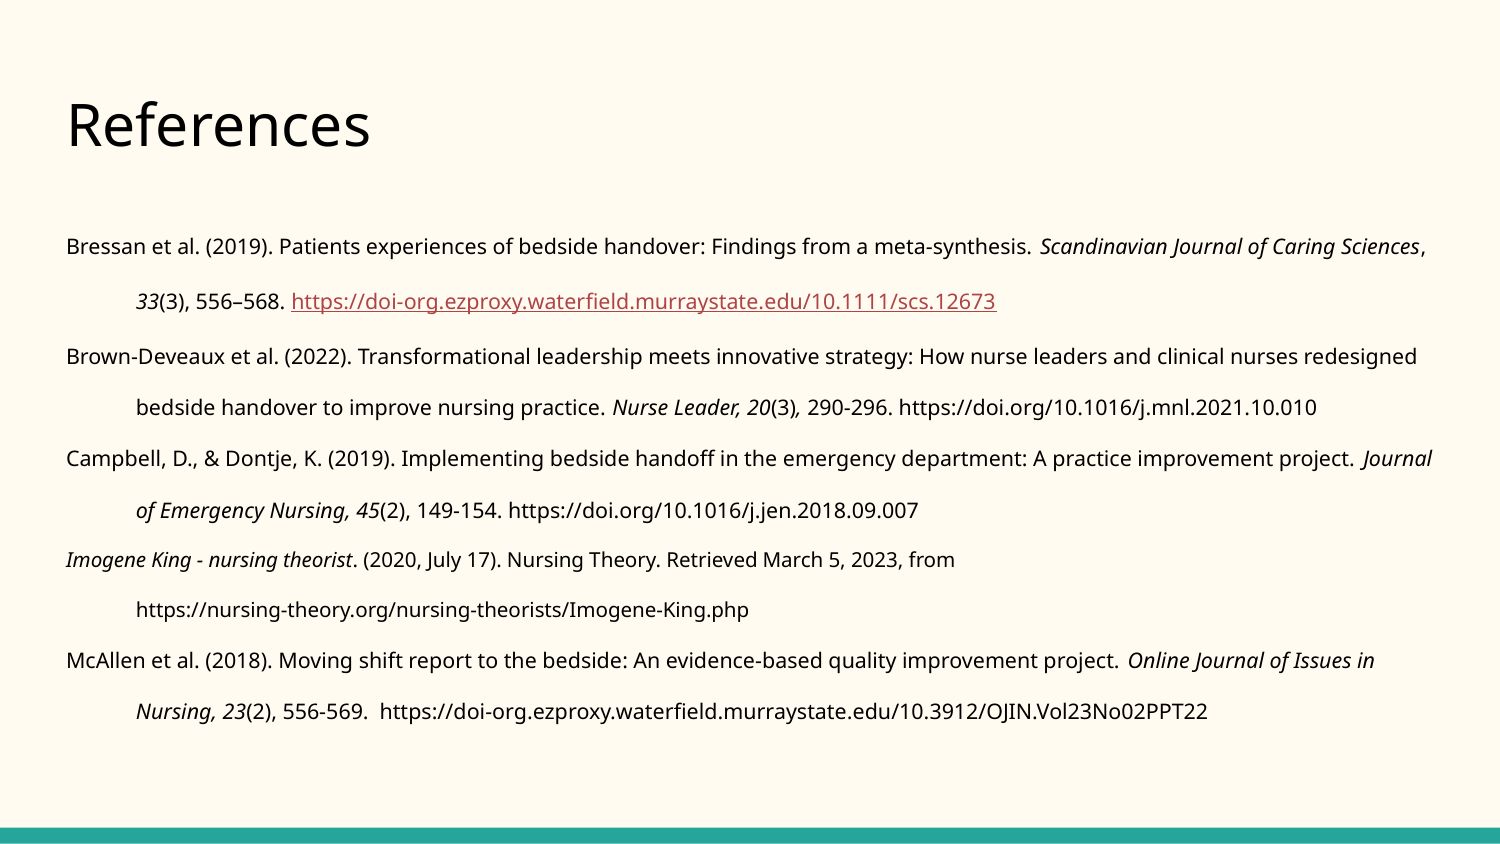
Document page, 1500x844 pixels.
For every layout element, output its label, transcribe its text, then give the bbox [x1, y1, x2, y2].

title References [51, 72, 1449, 174]
list Bressan et al. (2019). Patients experiences of bedside handover: Findings from a meta-synthesis. Scandinavian Journal of Caring Sciences, 33(3), 556–568. https://doi-org.ezproxy.waterfield.murraystate.edu/10.1111/scs.12673 Brown-Deveaux et al. (2022). Transformational leadership meets innovative strategy: How nurse leaders and clinical nurses redesigned bedside handover to improve nursing practice. Nurse Leader, 20(3), 290-296. https://doi.org/10.1016/j.mnl.2021.10.010 Campbell, D., & Dontje, K. (2019). Implementing bedside handoff in the emergency department: A practice improvement project. Journal of Emergency Nursing, 45(2), 149-154. https://doi.org/10.1016/j.jen.2018.09.007 Imogene King - nursing theorist. (2020, July 17). Nursing Theory. Retrieved March 5, 2023, from https://nursing-theory.org/nursing-theorists/Imogene-King.php McAllen et al. (2018). Moving shift report to the bedside: An evidence-based quality improvement project. Online Journal of Issues in Nursing, 23(2), 556-569. https://doi-org.ezproxy.waterfield.murraystate.edu/10.3912/OJIN.Vol23No02PPT22 [51, 192, 1449, 750]
